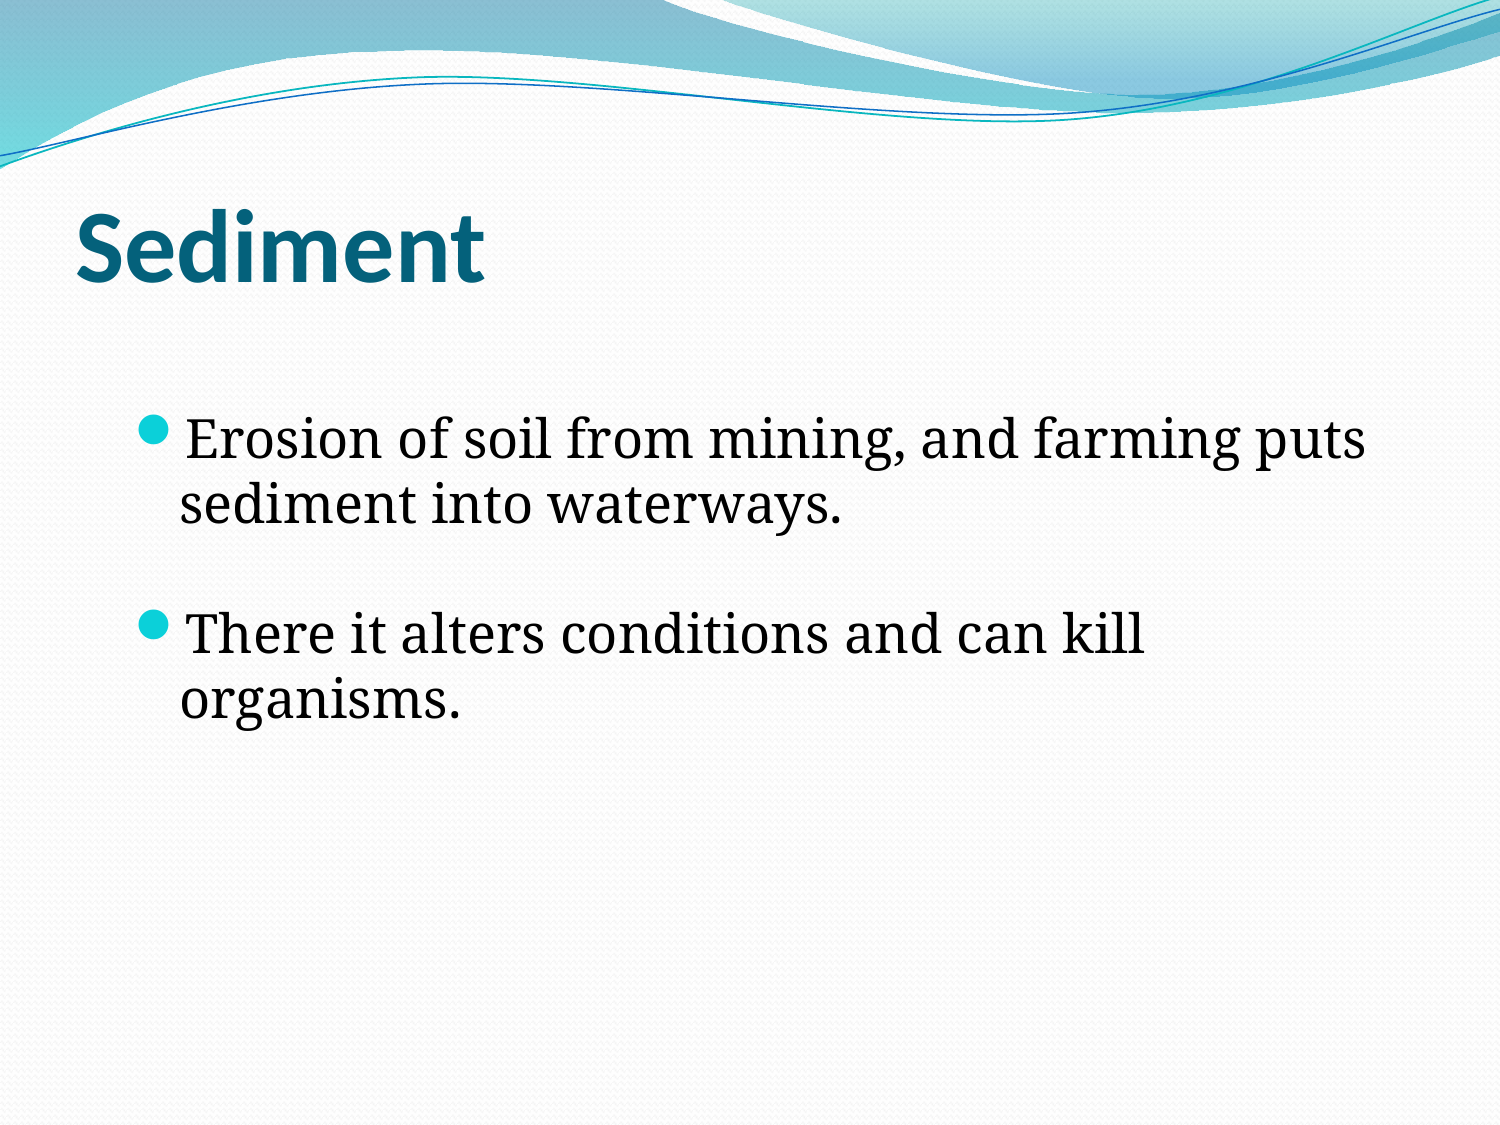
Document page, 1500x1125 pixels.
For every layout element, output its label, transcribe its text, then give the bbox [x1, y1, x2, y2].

list Erosion of soil from mining, and farming puts sediment into waterways. There it alters conditions and can kill organisms. [119, 396, 1397, 762]
title Sediment [75, 115, 1425, 303]
